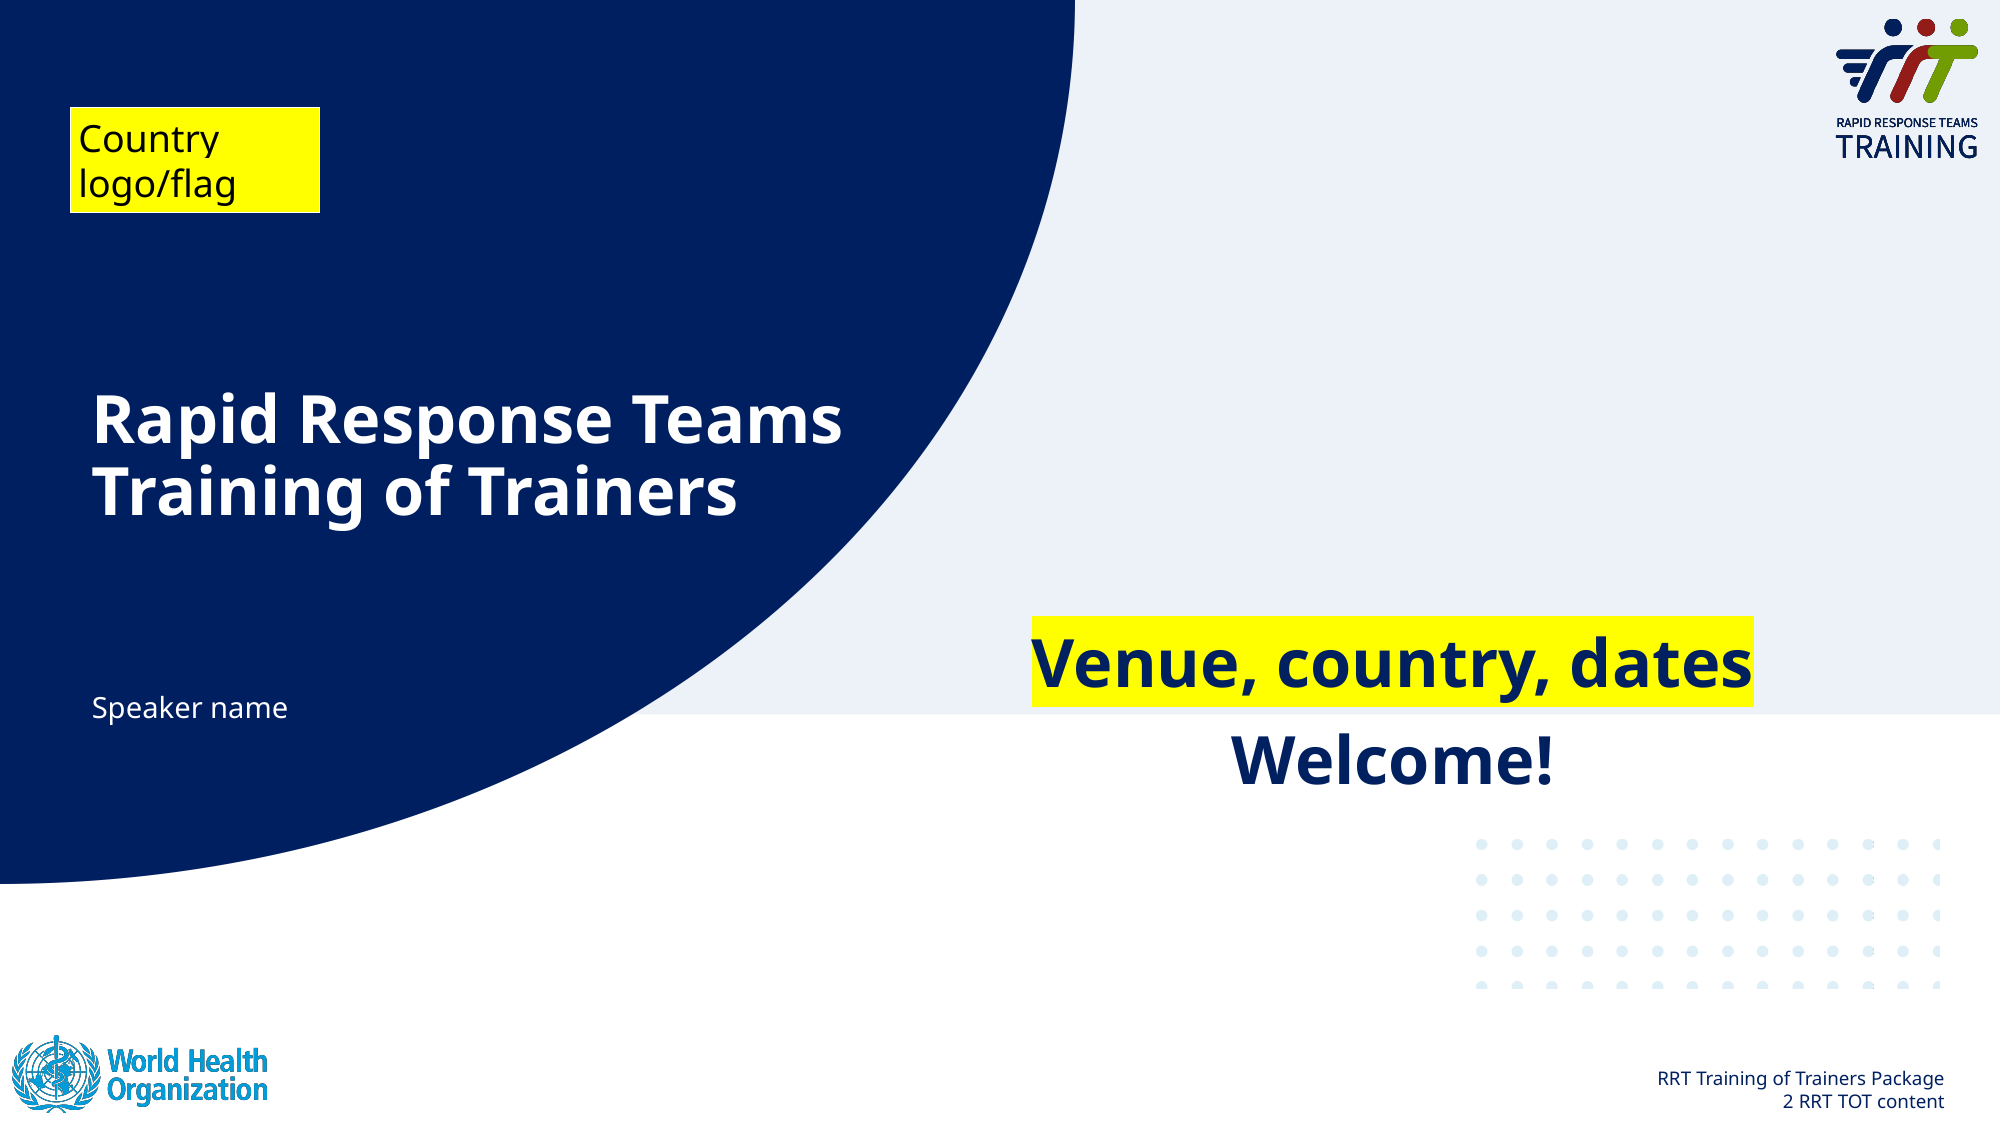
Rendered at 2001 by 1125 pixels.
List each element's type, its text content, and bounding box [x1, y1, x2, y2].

picture [12, 1083, 48, 1113]
picture [1835, 19, 1978, 167]
picture [30, 1083, 37, 1091]
title Rapid Response Teams Training of Trainers [83, 259, 894, 657]
picture [34, 1054, 43, 1078]
text_box Country logo/flag [70, 107, 320, 213]
text_box Welcome! [732, 710, 2000, 806]
slide_number 1 [1882, 1037, 1916, 1092]
picture [40, 1062, 47, 1070]
picture [22, 1062, 26, 1077]
picture [1476, 839, 1940, 989]
text_box Venue, country, dates [663, 613, 2000, 709]
picture [50, 1108, 62, 1113]
picture [59, 1035, 267, 1113]
picture [0, 0, 1075, 884]
picture [71, 1053, 90, 1091]
picture [46, 1056, 54, 1062]
text_box Speaker name [84, 682, 468, 733]
picture [12, 1035, 54, 1068]
picture [24, 1054, 36, 1087]
picture [36, 1088, 78, 1105]
